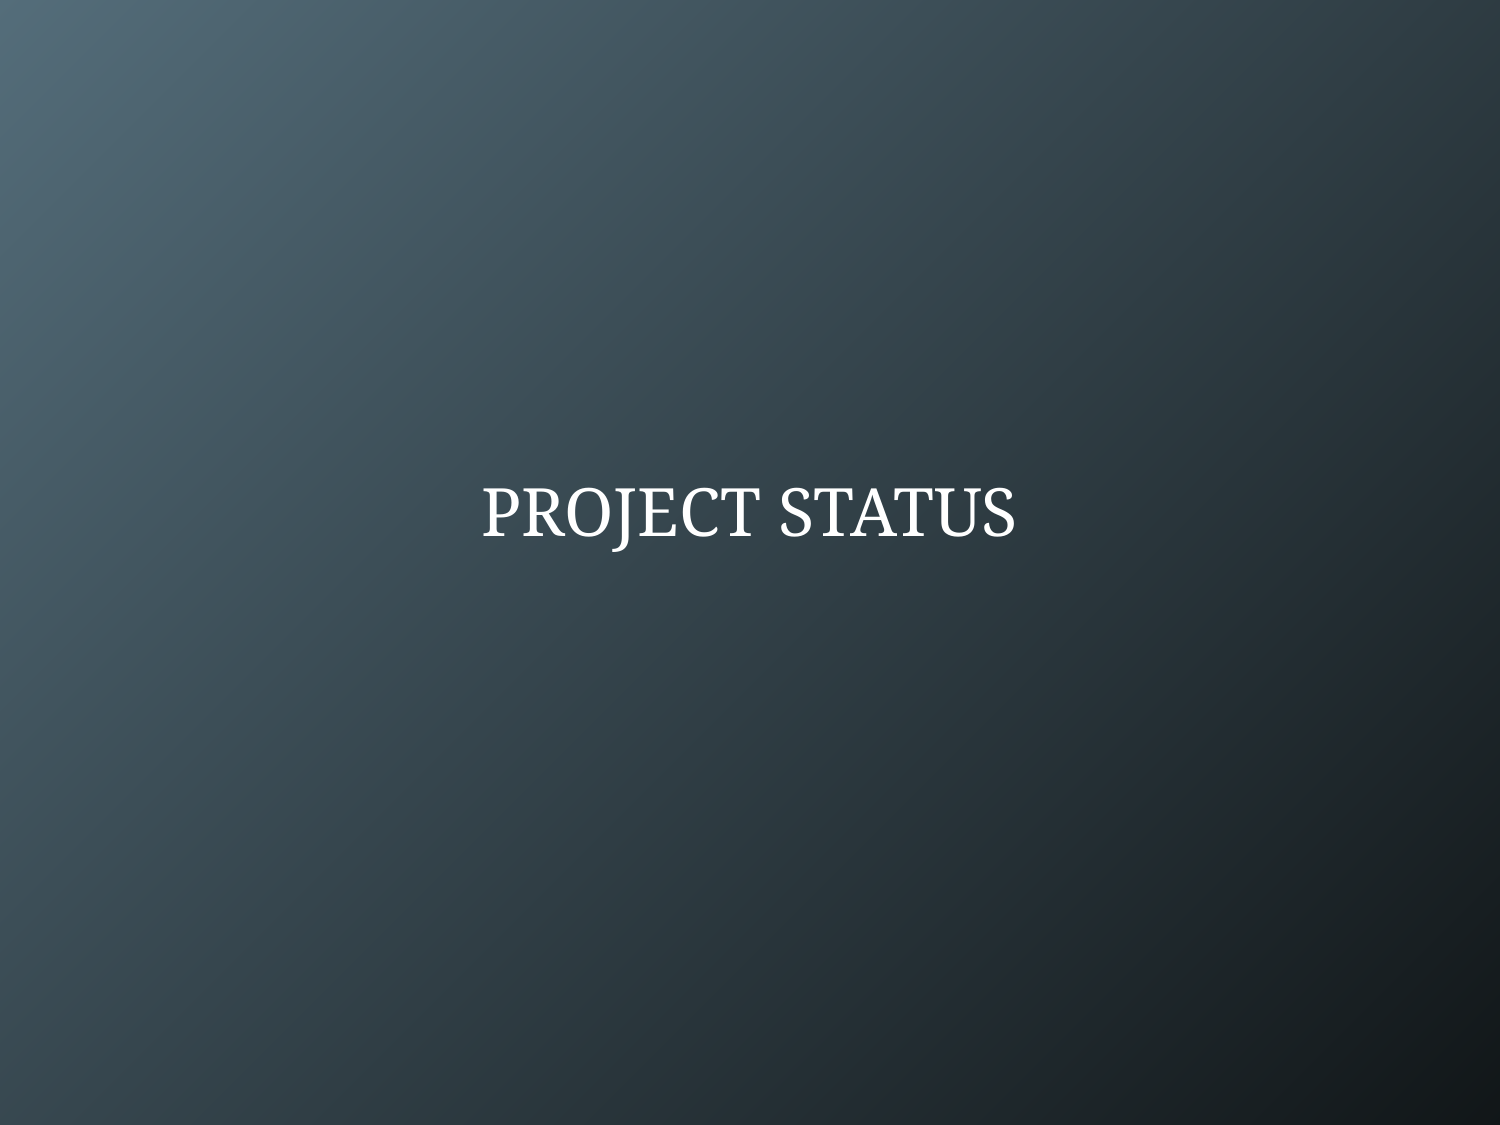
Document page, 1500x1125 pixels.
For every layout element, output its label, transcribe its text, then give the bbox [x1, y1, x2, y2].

title PROJECT STATUS [112, 326, 1388, 693]
